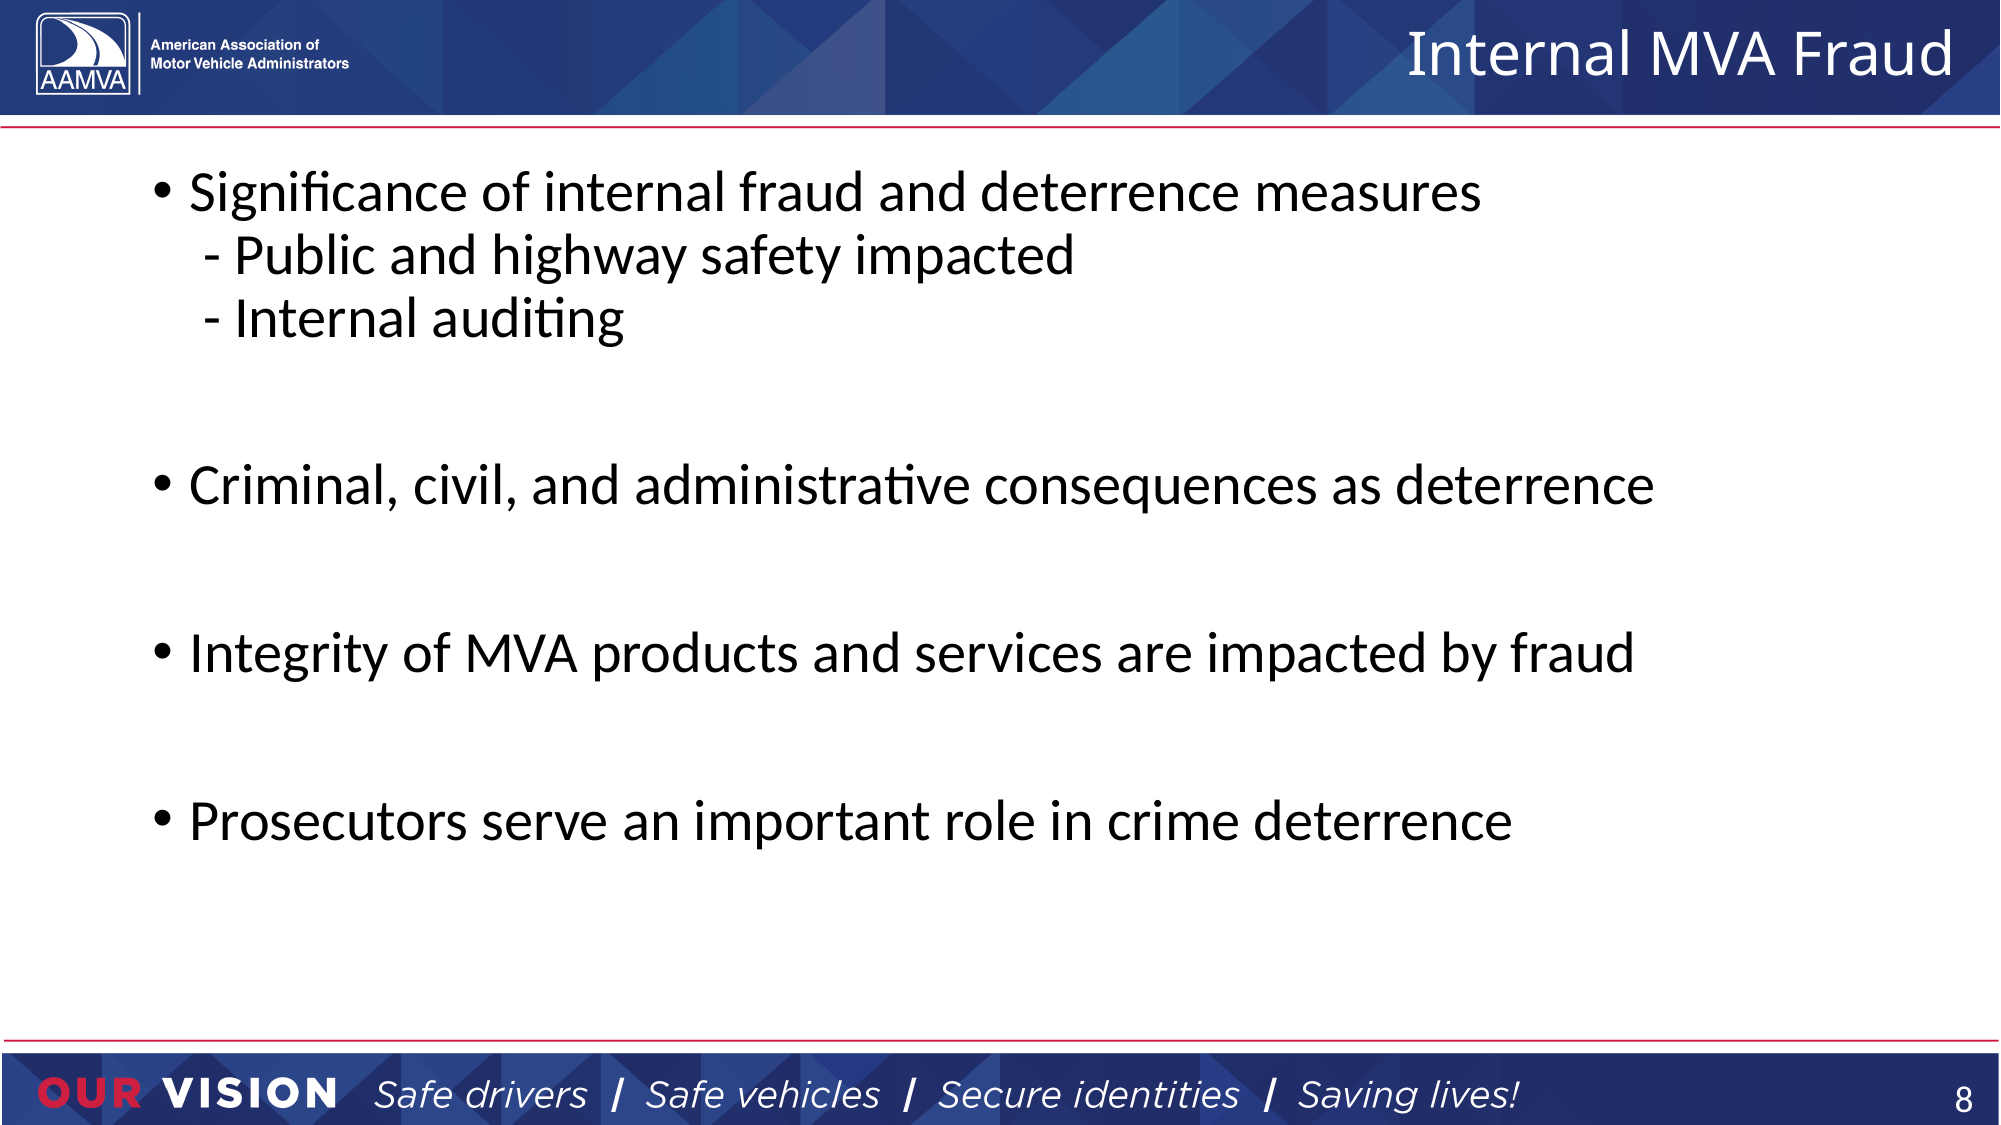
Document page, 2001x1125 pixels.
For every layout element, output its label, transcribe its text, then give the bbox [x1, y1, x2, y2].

list Significance of internal fraud and deterrence measures - Public and highway safety impacted - Internal auditing Criminal, civil, and administrative consequences as deterrence Integrity of MVA products and services are impacted by fraud Prosecutors serve an important role in crime deterrence [137, 153, 1863, 997]
slide_number 8 [1538, 1067, 1989, 1125]
picture [0, 0, 2000, 136]
picture [0, 996, 2000, 1125]
title Internal MVA Fraud [447, 15, 1972, 97]
